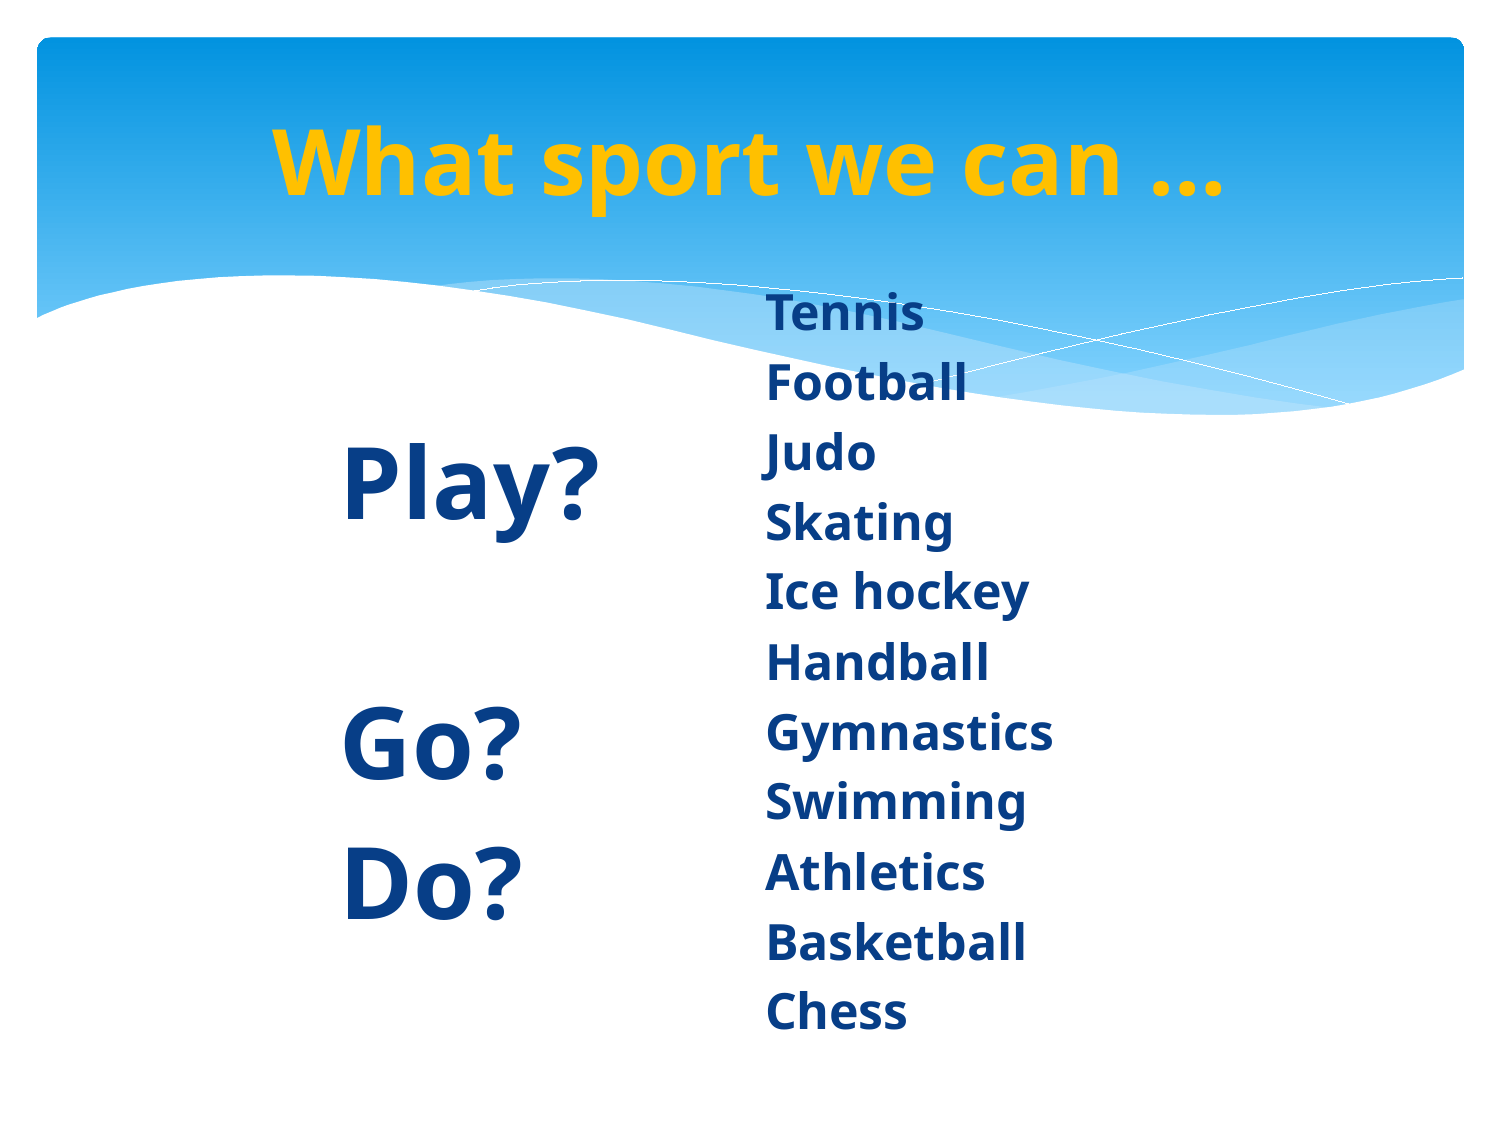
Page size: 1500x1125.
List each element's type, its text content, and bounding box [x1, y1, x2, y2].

text_box Tennis Football Judo Skating Ice hockey Handball Gymnastics Swimming Athletics Basketball Chess [750, 272, 1117, 1076]
list Play? Go? Do? [324, 411, 680, 932]
title What sport we can … [75, 55, 1425, 261]
